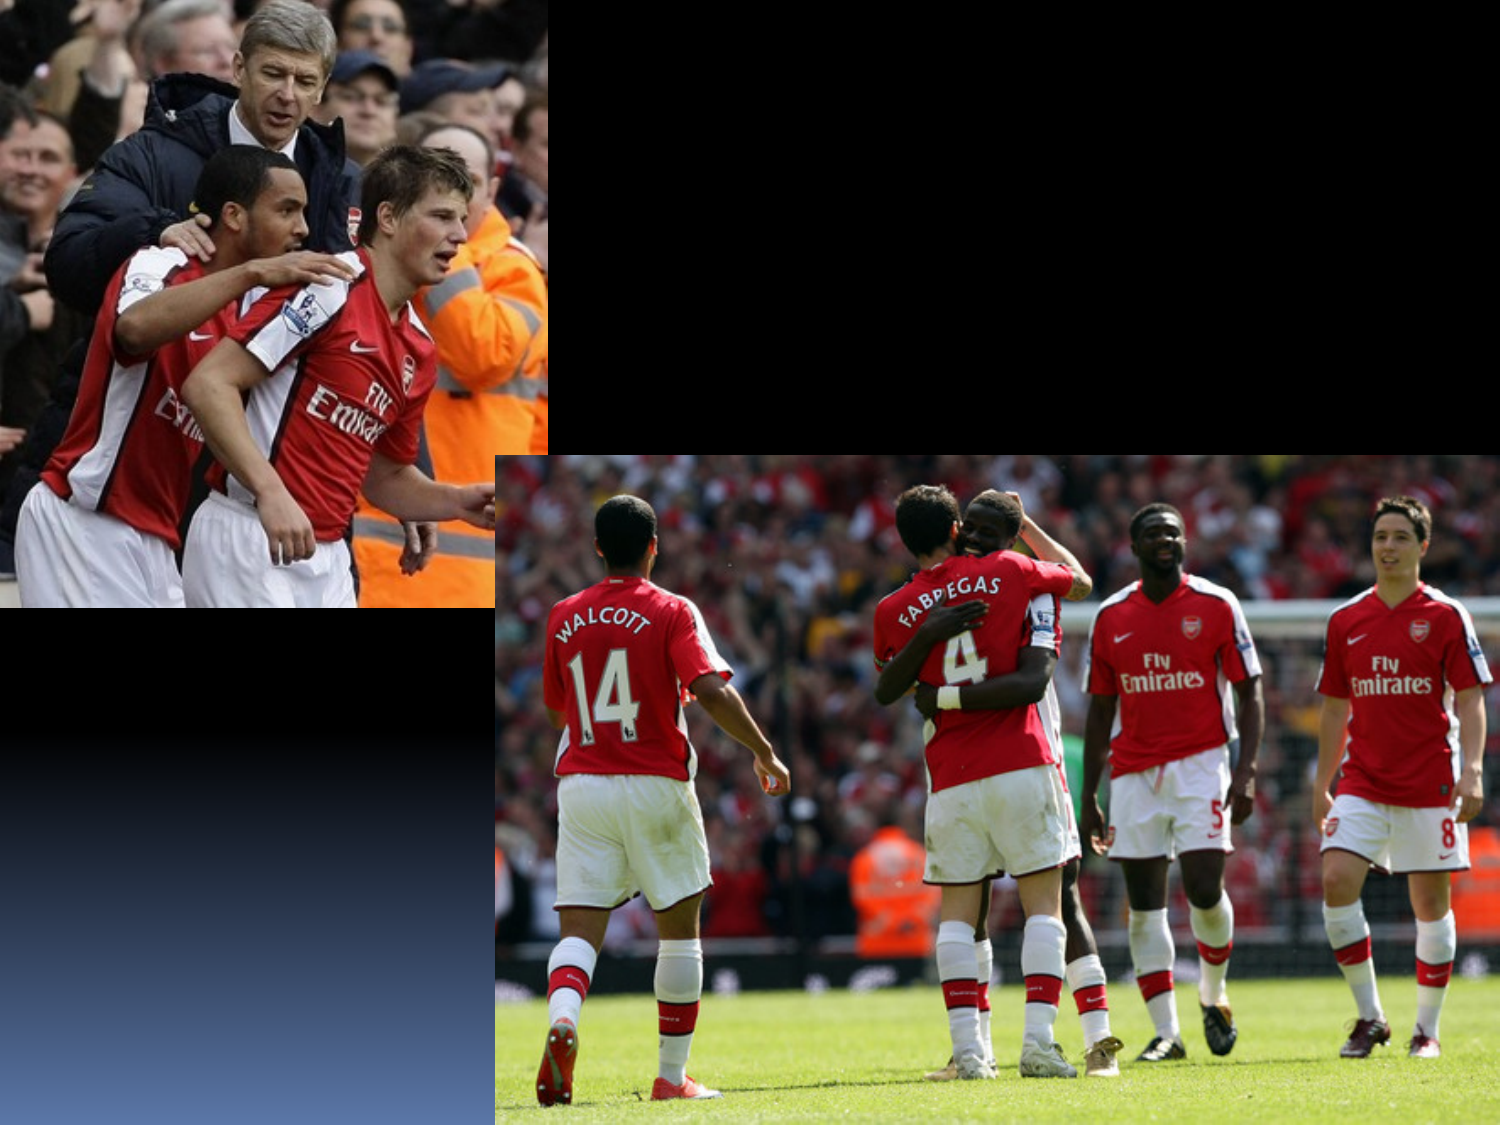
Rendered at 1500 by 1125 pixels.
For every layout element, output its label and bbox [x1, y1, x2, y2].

picture [495, 455, 1500, 1125]
picture [0, 0, 548, 608]
